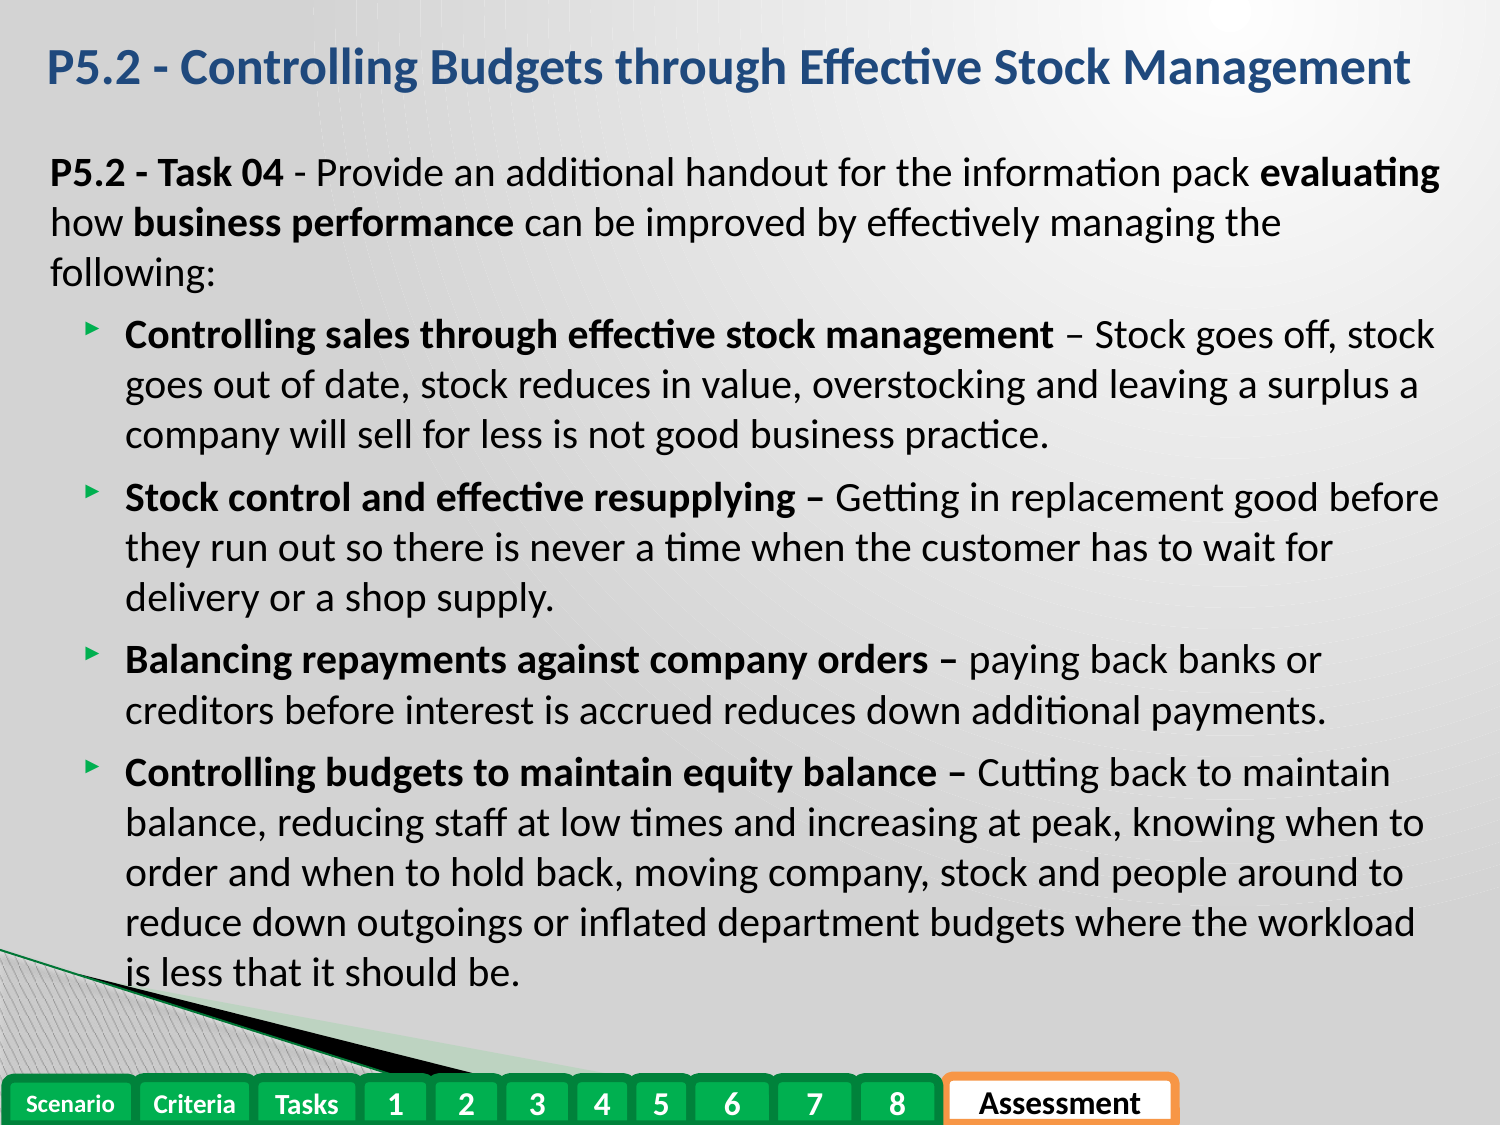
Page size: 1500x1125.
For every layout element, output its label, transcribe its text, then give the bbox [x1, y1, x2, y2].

list P5.2 - Task 04 - Provide an additional handout for the information pack evaluating how business performance can be improved by effectively managing the following: Controlling sales through effective stock management – Stock goes off, stock goes out of date, stock reduces in value, overstocking and leaving a surplus a company will sell for less is not good business practice. Stock control and effective resupplying – Getting in replacement good before they run out so there is never a time when the customer has to wait for delivery or a shop supply. Balancing repayments against company orders – paying back banks or creditors before interest is accrued reduces down additional payments. Controlling budgets to maintain equity balance – Cutting back to maintain balance, reducing staff at low times and increasing at peak, knowing when to order and when to hold back, moving company, stock and people around to reduce down outgoings or inflated department budgets where the workload is less that it should be. [35, 137, 1465, 1028]
title P5.2 - Controlling Budgets through Effective Stock Management [32, 14, 1471, 114]
